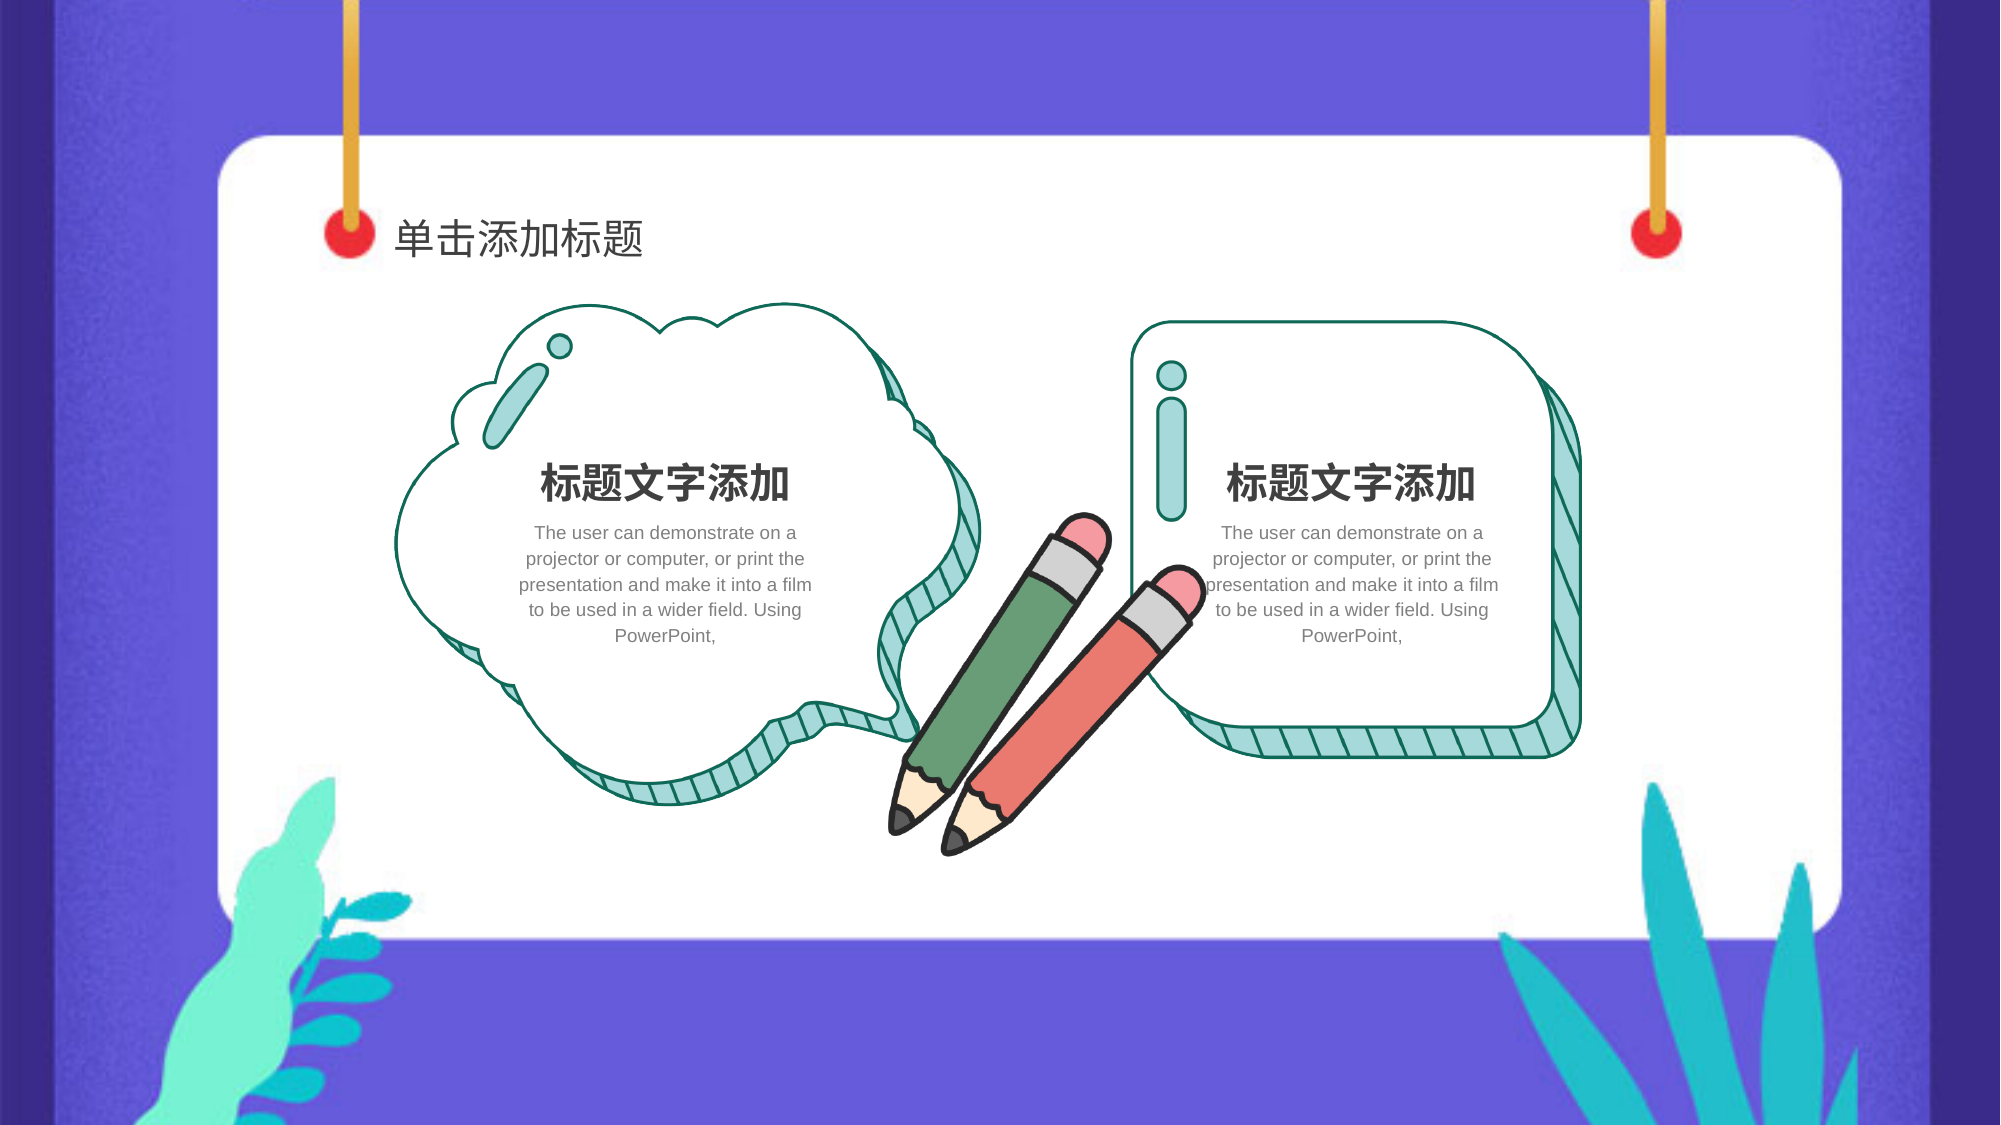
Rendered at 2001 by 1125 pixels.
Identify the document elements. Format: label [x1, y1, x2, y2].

picture [0, 0, 2000, 1125]
text_box [1065, 438, 1639, 656]
text_box [379, 438, 952, 656]
